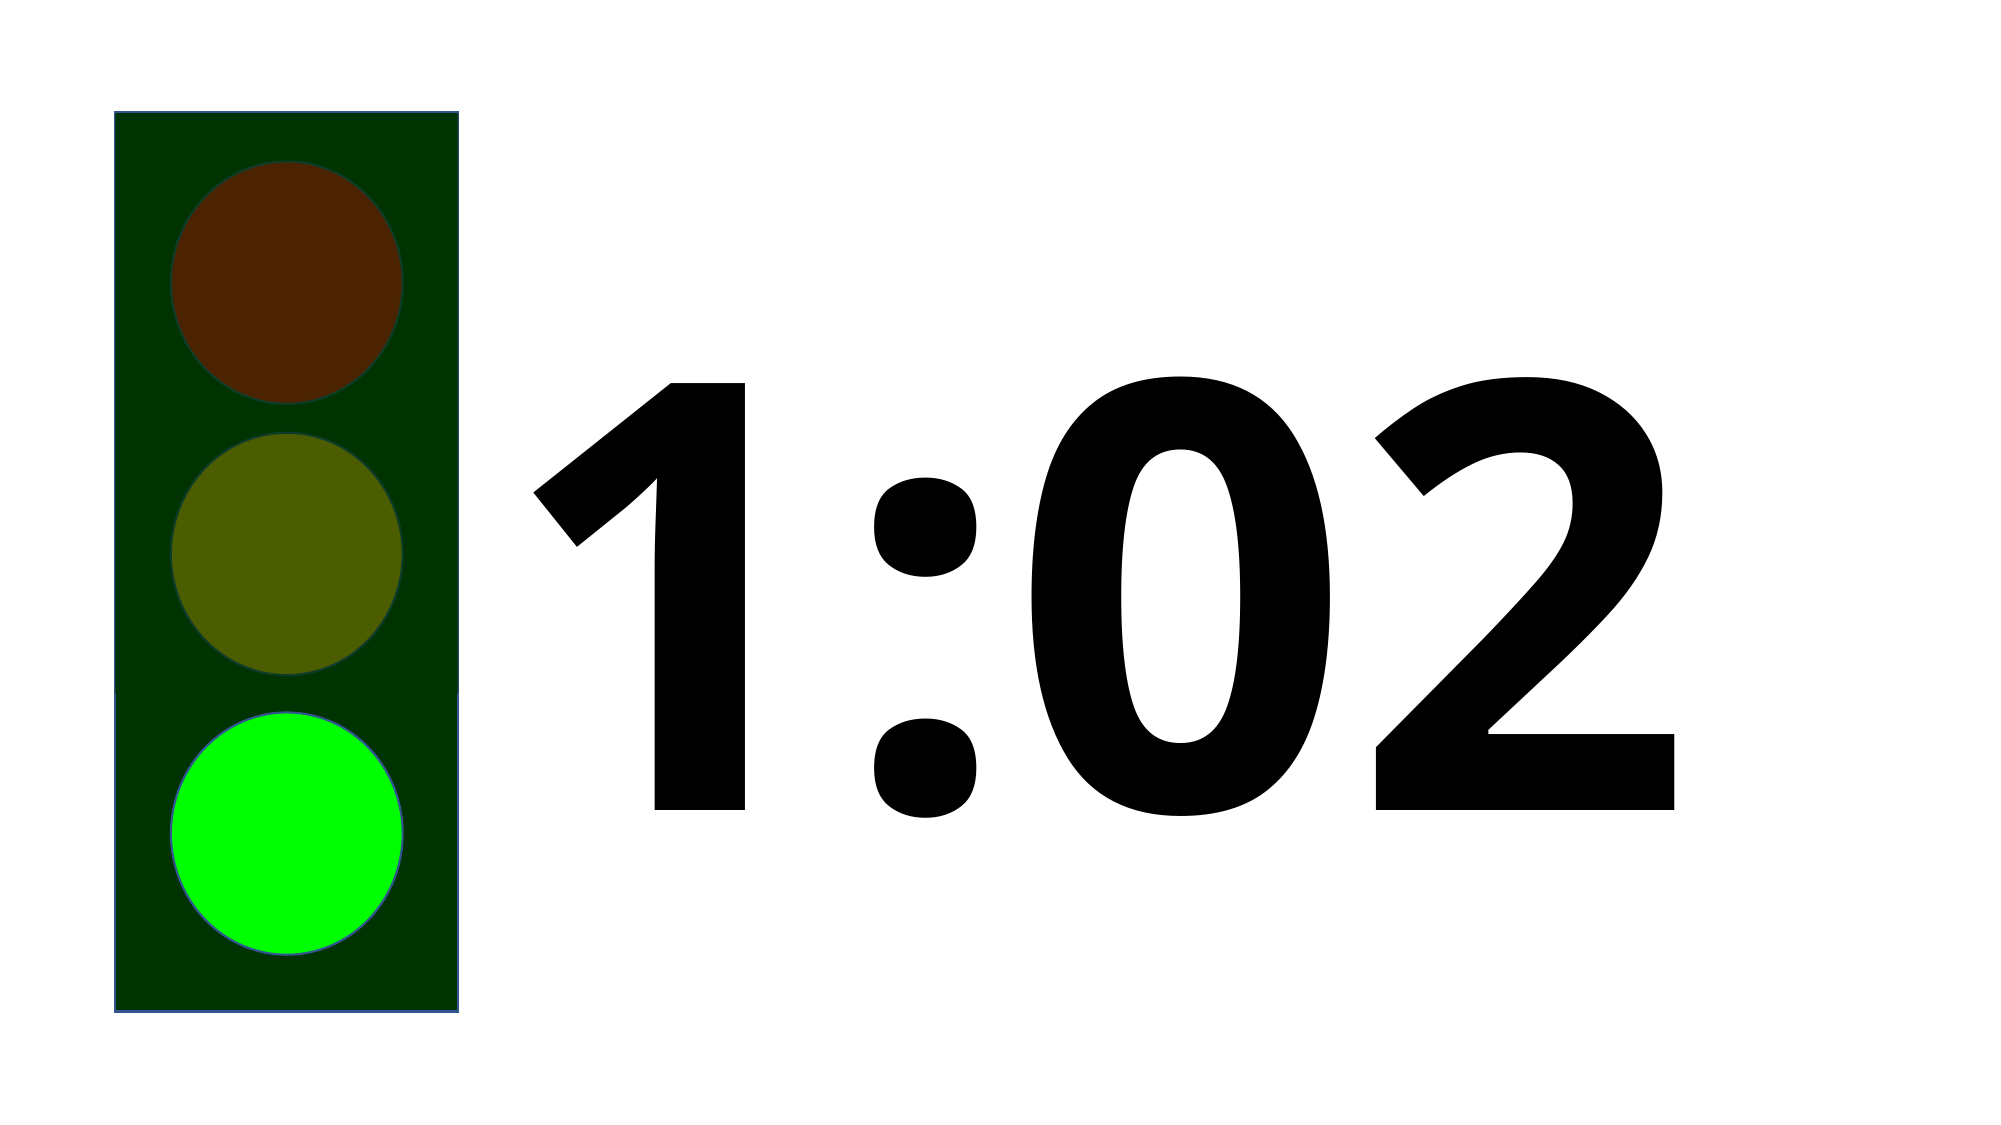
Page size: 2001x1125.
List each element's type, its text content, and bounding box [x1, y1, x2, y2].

text_box [114, 695, 459, 1013]
text_box 1:02 [483, 204, 1924, 938]
text_box [169, 711, 404, 956]
text_box [114, 112, 459, 695]
